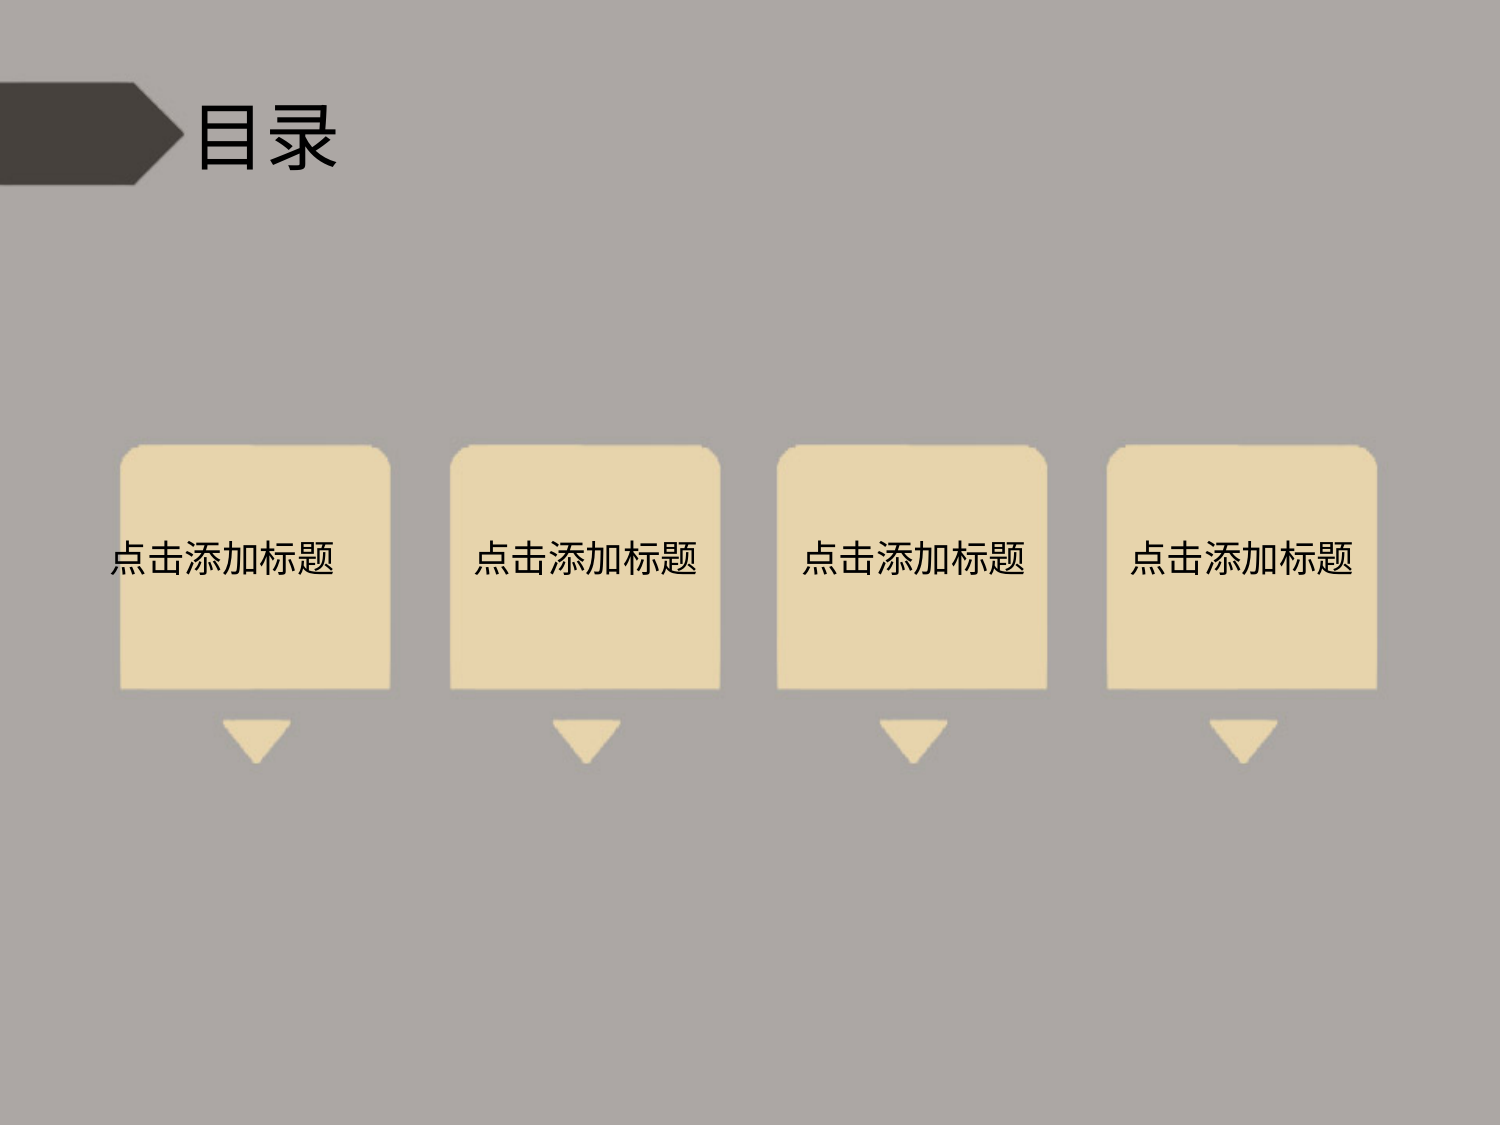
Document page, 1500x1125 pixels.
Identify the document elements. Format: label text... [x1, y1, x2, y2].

text_box 点击添加标题 [786, 527, 1042, 588]
text_box 点击添加标题 [458, 527, 714, 588]
text_box 点击添加标题 [1114, 527, 1370, 588]
text_box 目录 [175, 81, 364, 187]
picture [0, 0, 1500, 1125]
text_box 点击添加标题 [95, 527, 350, 588]
